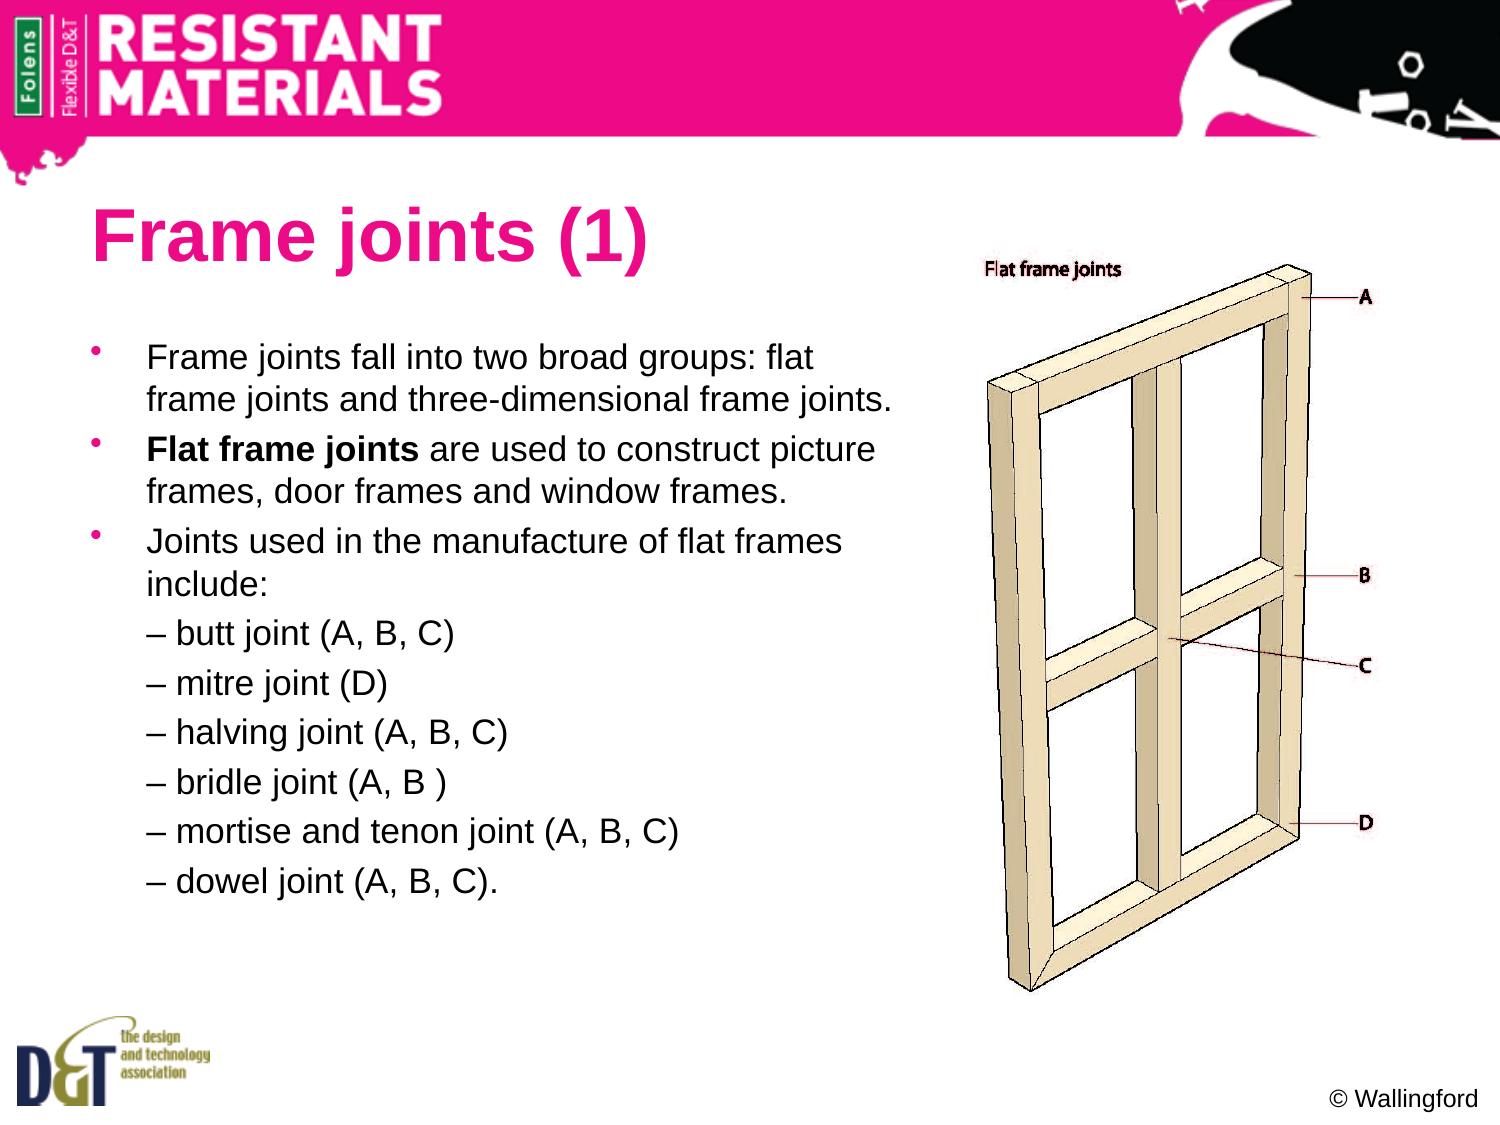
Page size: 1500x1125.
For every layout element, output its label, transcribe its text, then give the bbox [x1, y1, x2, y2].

title Frame joints (1) [76, 160, 1427, 301]
text_box © Wallingford [1257, 1074, 1495, 1125]
list Frame joints fall into two broad groups: flat frame joints and three-dimensional frame joints. Flat frame joints are used to construct picture frames, door frames and window frames. Joints used in the manufacture of flat frames include: – butt joint (A, B, C) – mitre joint (D) – halving joint (A, B, C) – bridle joint (A, B ) – mortise and tenon joint (A, B, C) – dowel joint (A, B, C). [75, 326, 921, 1005]
picture [0, 0, 1500, 1125]
